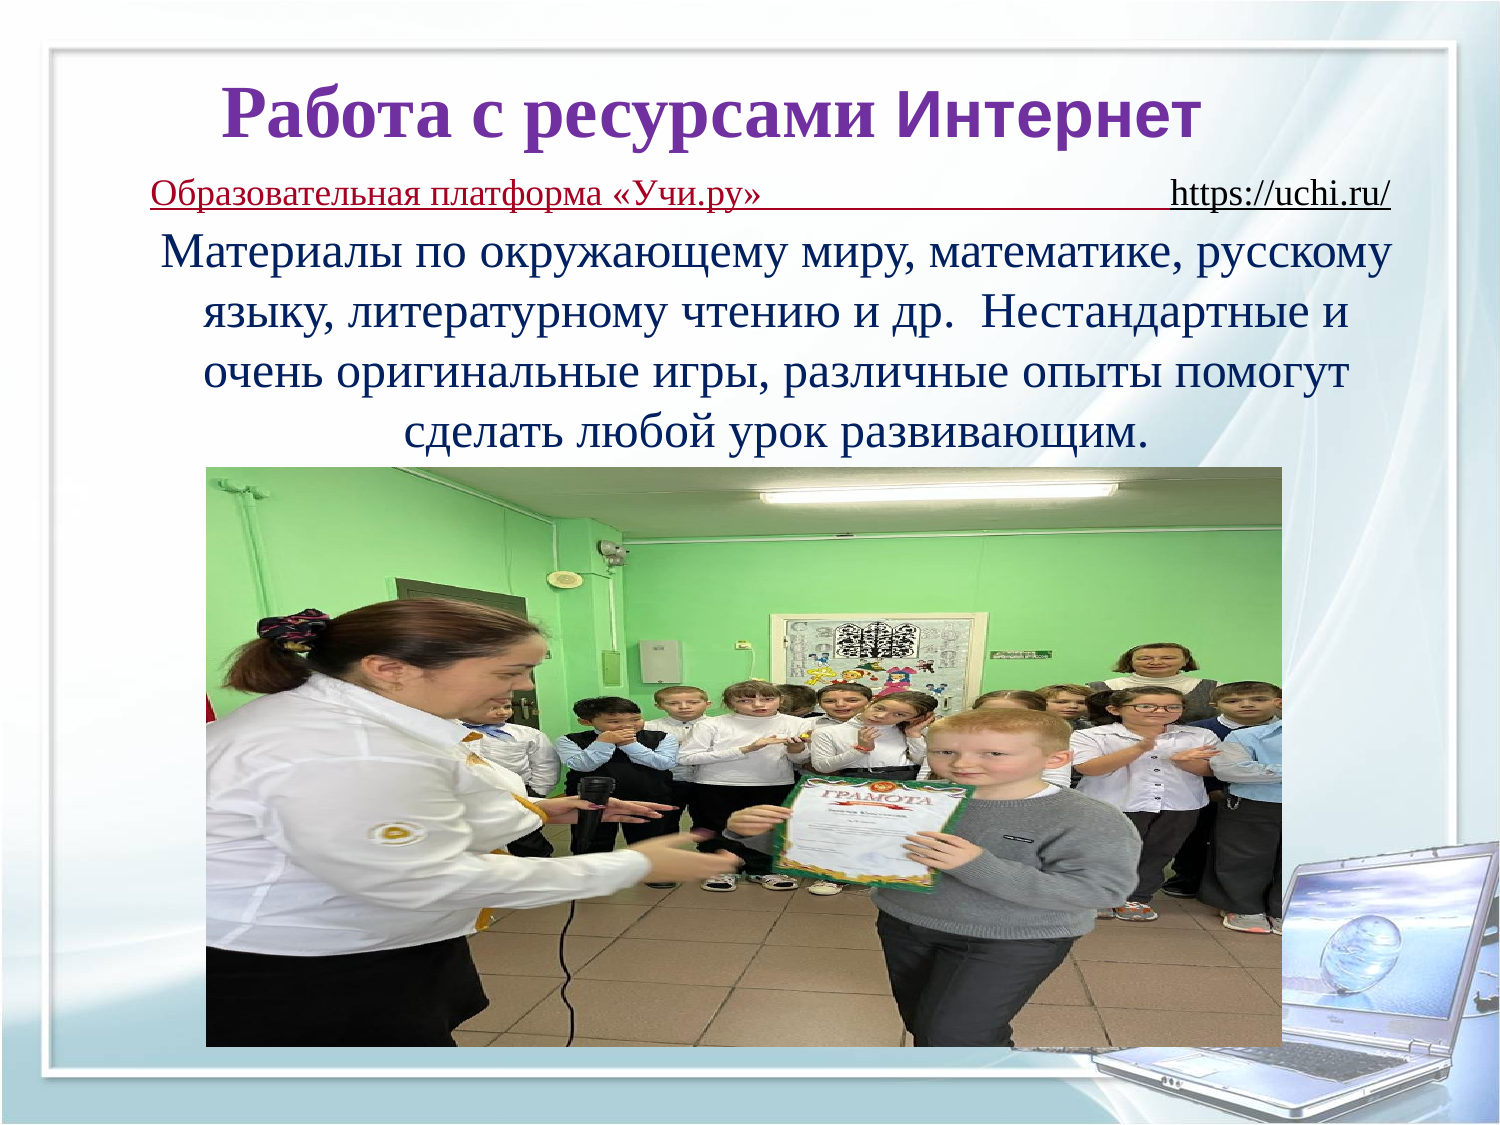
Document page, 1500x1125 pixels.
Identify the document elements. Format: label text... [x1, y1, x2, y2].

text_box Работа с ресурсами Интернет [206, 54, 1376, 160]
text_box Материалы по окружающему миру, математике, русскому языку, литературному чтению и др. Нестандартные и очень оригинальные игры, различные опыты помогут сделать любой урок развивающим. [123, 209, 1430, 465]
picture [0, 0, 1500, 1125]
text_box Образовательная платформа «Учи.ру» https://uchi.ru/ [135, 160, 1412, 221]
